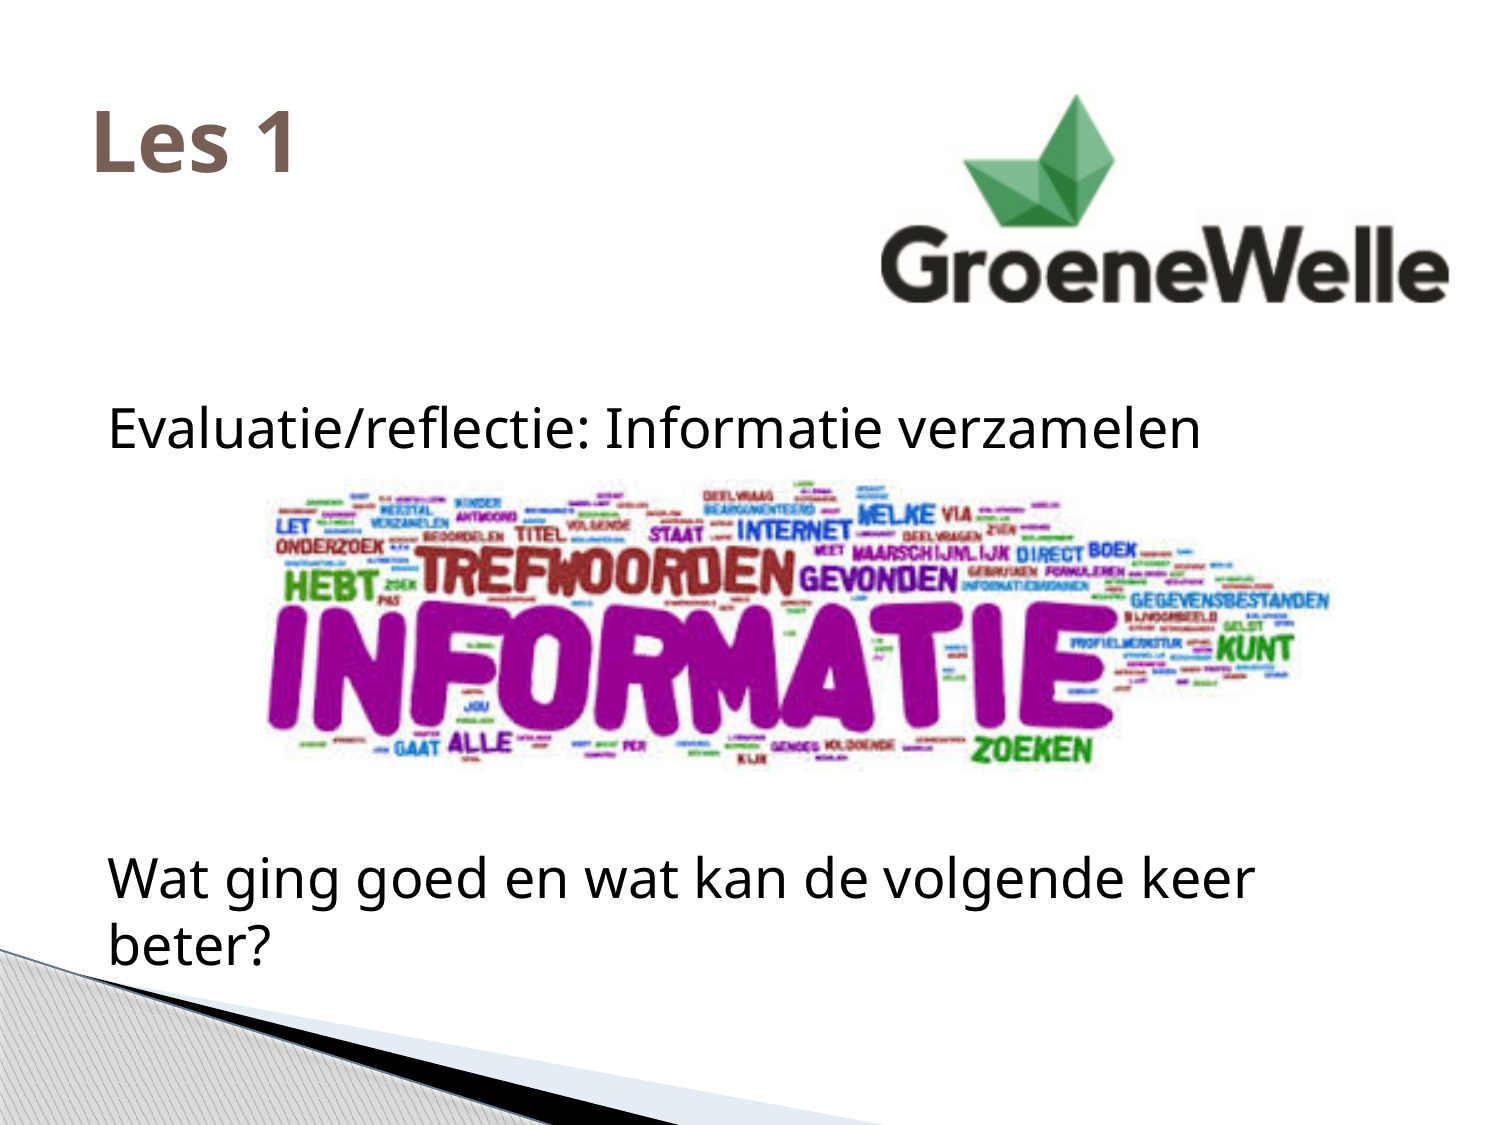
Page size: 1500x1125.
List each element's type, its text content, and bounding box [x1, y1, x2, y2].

picture [265, 479, 1335, 772]
picture [867, 71, 1473, 320]
list Evaluatie/reflectie: Informatie verzamelen Wat ging goed en wat kan de volgende keer beter? [75, 385, 1425, 986]
title Les 1 [75, 45, 1425, 233]
